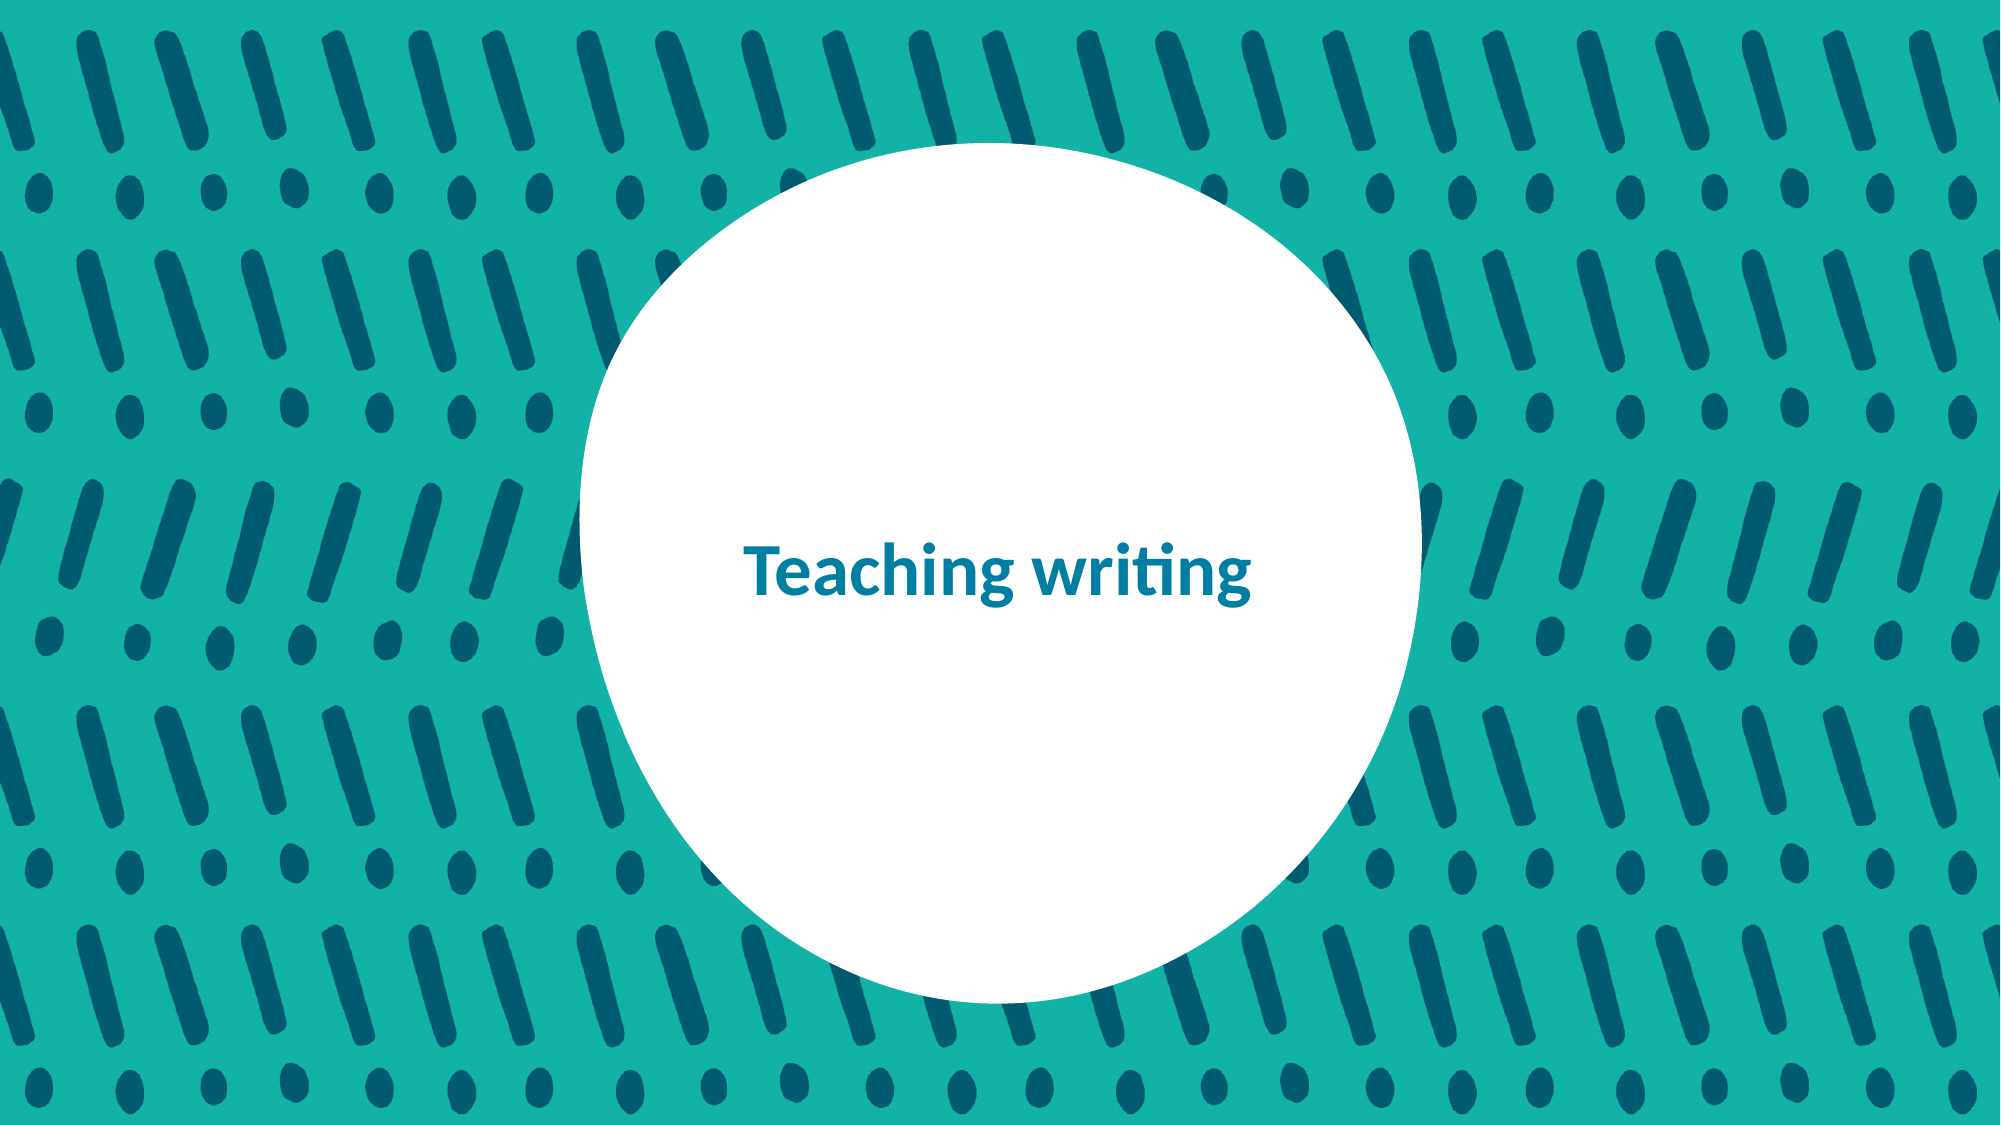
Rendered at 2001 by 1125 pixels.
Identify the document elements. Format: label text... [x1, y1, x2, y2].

title Teaching writing [602, 487, 1395, 659]
picture [0, 0, 2001, 1125]
